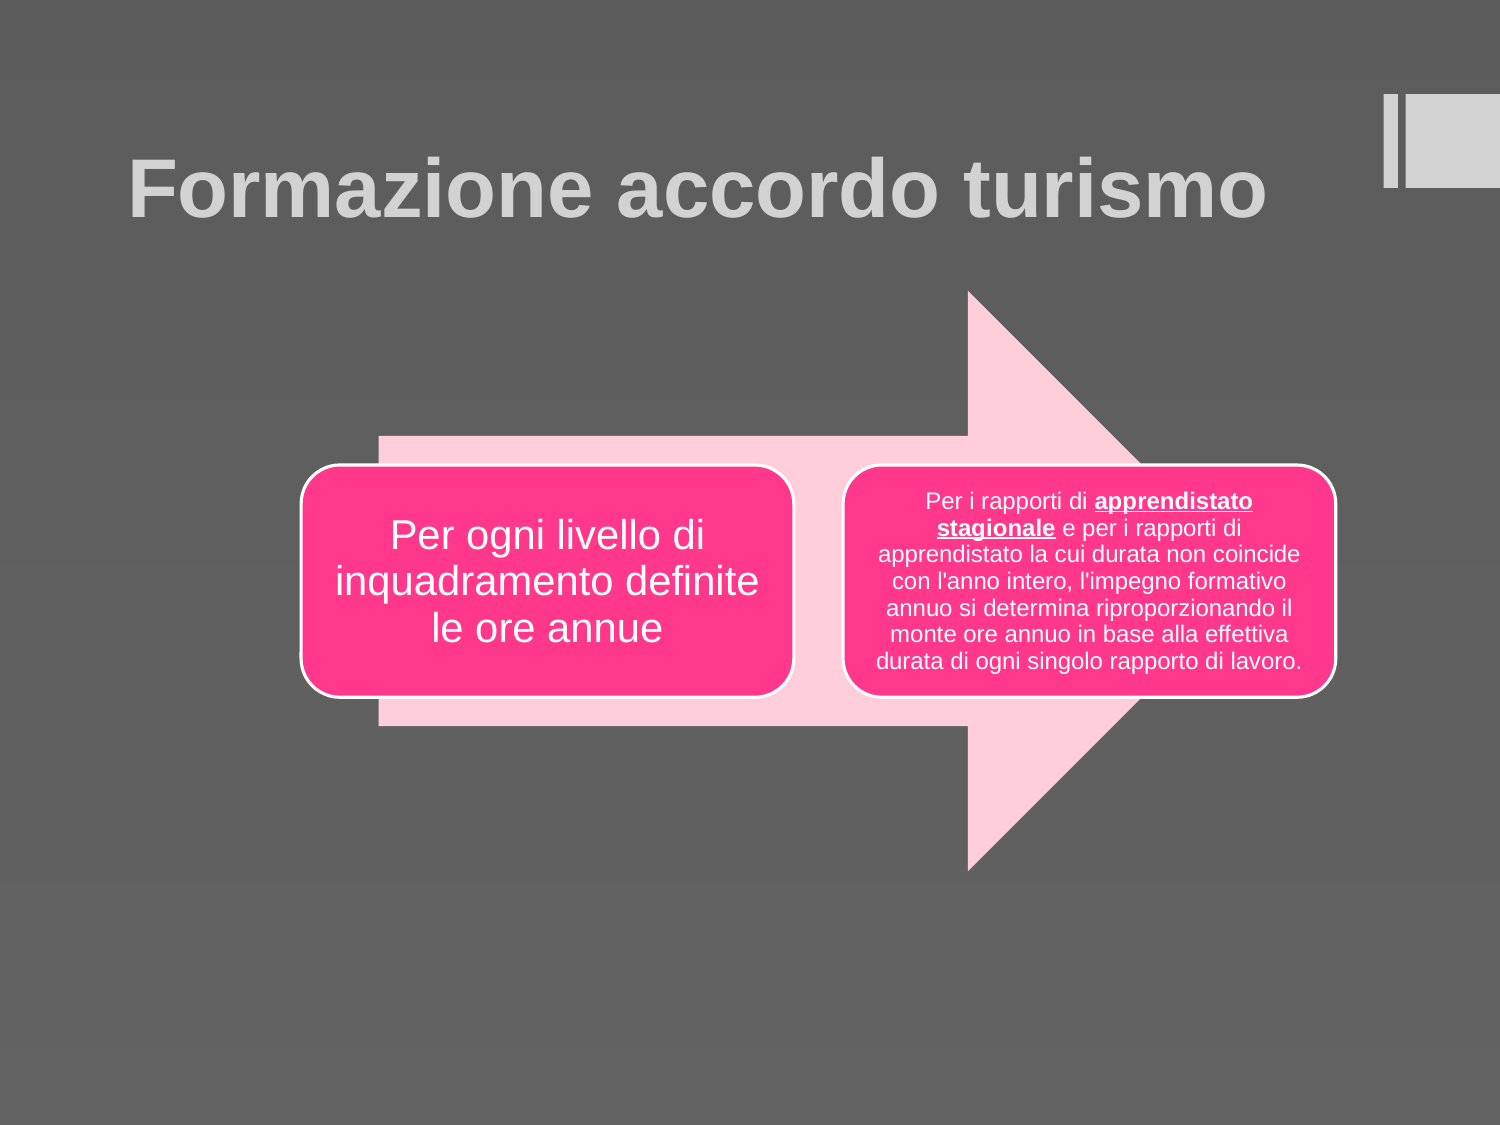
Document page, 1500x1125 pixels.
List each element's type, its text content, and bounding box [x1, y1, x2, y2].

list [300, 290, 1337, 872]
title Formazione accordo turismo [112, 54, 1313, 242]
